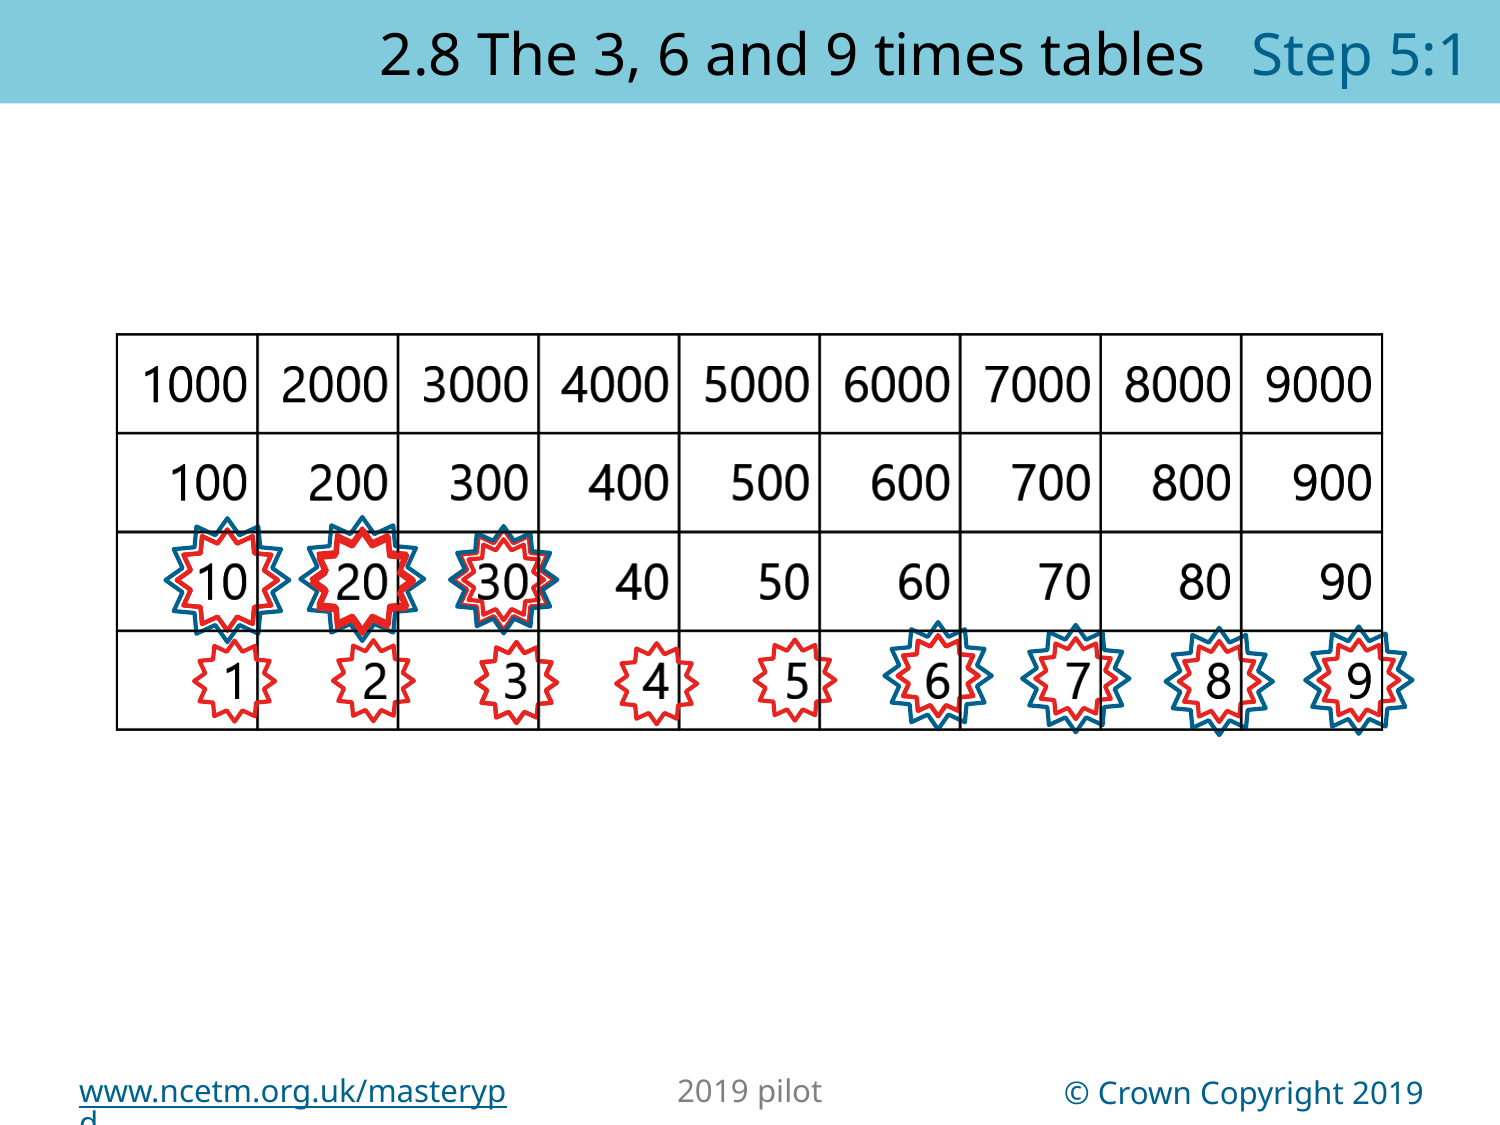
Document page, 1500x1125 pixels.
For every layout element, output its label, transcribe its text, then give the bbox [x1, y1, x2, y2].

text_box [1389, 626, 1413, 734]
list 2.8 The 3, 6 and 9 times tables Step 5:1 [0, 0, 1500, 104]
picture [115, 333, 1385, 740]
picture [1311, 631, 1385, 730]
